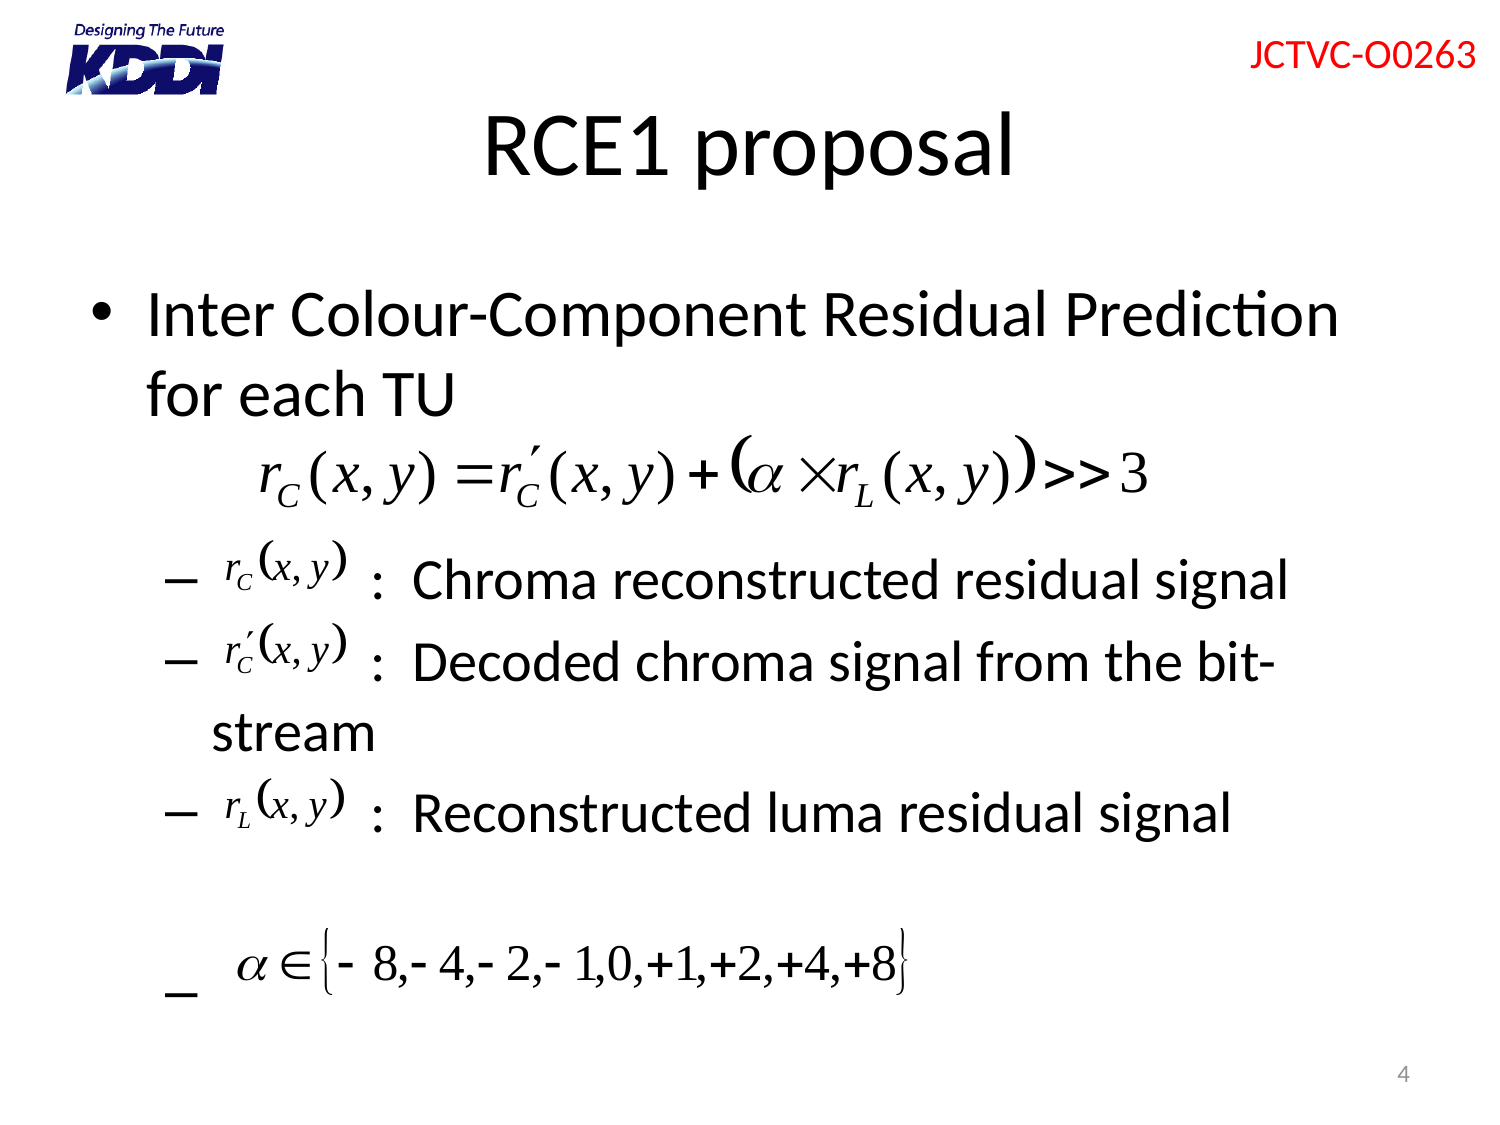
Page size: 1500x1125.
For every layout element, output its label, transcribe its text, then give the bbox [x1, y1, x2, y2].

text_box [229, 928, 921, 1002]
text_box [218, 538, 348, 602]
title RCE1 proposal [74, 44, 1426, 233]
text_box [218, 621, 348, 685]
picture [61, 18, 236, 100]
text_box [218, 776, 348, 836]
list Inter Colour-Component Residual Prediction for each TU : Chroma reconstructed residual signal : Decoded chroma signal from the bit-stream : Reconstructed luma residual signal [74, 262, 1426, 1006]
slide_number 4 [1074, 1042, 1425, 1103]
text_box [249, 432, 1160, 523]
